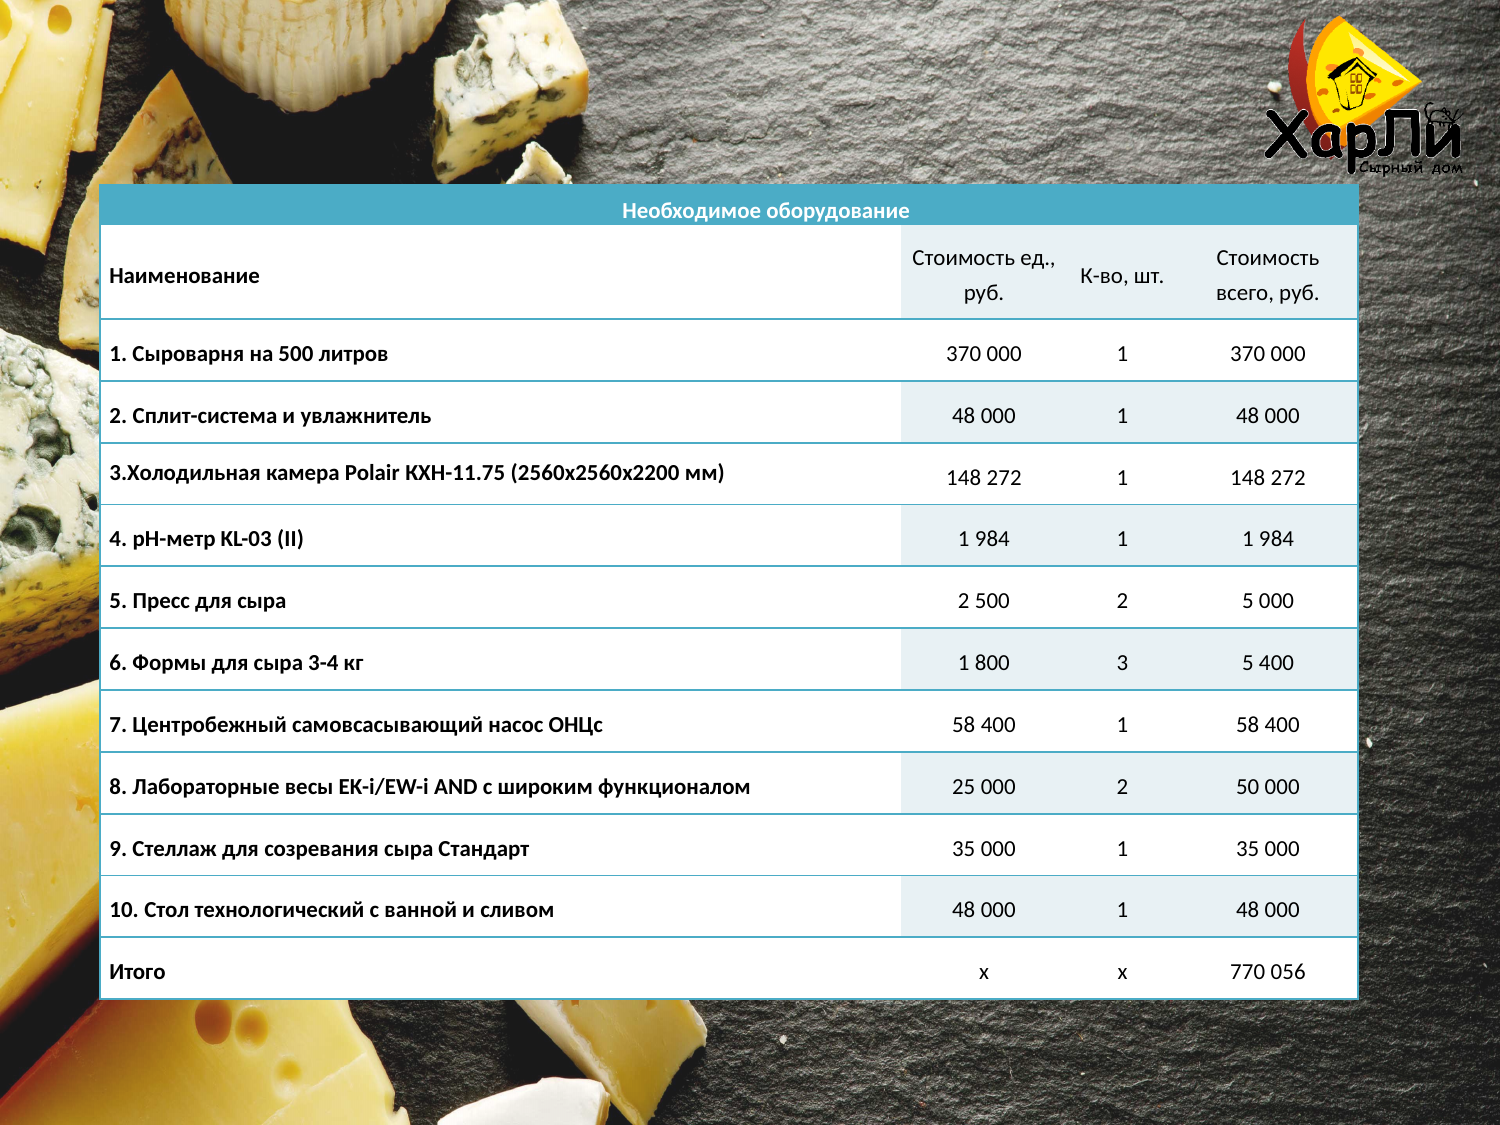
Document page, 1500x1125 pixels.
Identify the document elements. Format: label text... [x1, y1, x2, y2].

table_cell 5 000 [1178, 567, 1357, 627]
table_cell 148 272 [1178, 444, 1357, 504]
table_header Необходимое оборудование [101, 185, 1357, 223]
table_cell 58 400 [1178, 691, 1357, 751]
table_cell 50 000 [1178, 753, 1357, 813]
table_cell 148 272 [901, 444, 1067, 504]
table_cell 2 500 [901, 567, 1067, 627]
table_cell 1 [1067, 320, 1178, 380]
table_cell 25 000 [901, 753, 1067, 813]
table_cell 1 [1067, 815, 1178, 875]
table_cell 10. Стол технологический с ванной и сливом [101, 876, 901, 936]
table_cell 1 [1067, 691, 1178, 751]
picture [1256, 8, 1471, 185]
table_cell Стоимость ед., руб. [901, 225, 1067, 318]
table_cell 1 [1067, 444, 1178, 504]
table_cell 1 984 [1178, 505, 1357, 565]
table_cell 2 [1067, 753, 1178, 813]
table_cell Итого [101, 938, 901, 998]
table_cell Наименование [101, 225, 901, 318]
table_cell 7. Центробежный самовсасывающий насос ОНЦс [101, 691, 901, 751]
table_cell 9. Стеллаж для созревания сыра Стандарт [101, 815, 901, 875]
table_cell 370 000 [901, 320, 1067, 380]
table_cell 6. Формы для сыра 3-4 кг [101, 629, 901, 689]
table_cell 2. Сплит-система и увлажнитель [101, 382, 901, 442]
table_cell 1 984 [901, 505, 1067, 565]
table_cell 48 000 [1178, 382, 1357, 442]
table_cell х [901, 938, 1067, 998]
table_cell 35 000 [1178, 815, 1357, 875]
table_cell 1 800 [901, 629, 1067, 689]
table_cell 1 [1067, 505, 1178, 565]
table_cell 48 000 [901, 876, 1067, 936]
table_cell 1. Сыроварня на 500 литров [101, 320, 901, 380]
table_cell 48 000 [901, 382, 1067, 442]
table_cell 5. Пресс для сыра [101, 567, 901, 627]
table_cell Стоимость всего, руб. [1178, 225, 1357, 318]
table_cell 3 [1067, 629, 1178, 689]
table_cell 3.Холодильная камера Polair КХН-11.75 (2560х2560х2200 мм) [101, 444, 901, 504]
table_cell 5 400 [1178, 629, 1357, 689]
table_cell 1 [1067, 876, 1178, 936]
table_cell 58 400 [901, 691, 1067, 751]
table_cell 1 [1067, 382, 1178, 442]
table_cell 4. pH-метр KL-03 (II) [101, 505, 901, 565]
table_cell 770 056 [1178, 938, 1357, 998]
table_cell К-во, шт. [1067, 225, 1178, 318]
table_cell 35 000 [901, 815, 1067, 875]
table_cell 2 [1067, 567, 1178, 627]
table_cell 48 000 [1178, 876, 1357, 936]
table_cell х [1067, 938, 1178, 998]
table_cell 370 000 [1178, 320, 1357, 380]
table_cell 8. Лабораторные весы EK-i/EW-i AND с широким функционалом [101, 753, 901, 813]
